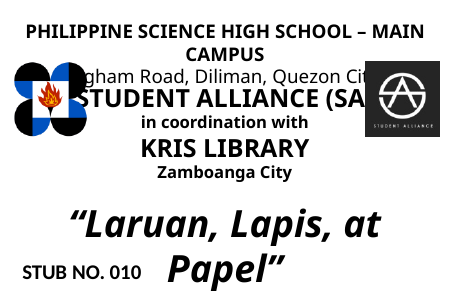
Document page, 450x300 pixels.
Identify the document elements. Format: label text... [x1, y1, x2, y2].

text_box STUB NO. 010 [7, 251, 213, 292]
text_box STUDENT ALLIANCE (SA) in coordination with KRIS LIBRARY Zamboanga City [0, 74, 450, 190]
text_box PHILIPPINE SCIENCE HIGH SCHOOL – MAIN CAMPUS Agham Road, Diliman, Quezon City [0, 12, 450, 74]
picture [364, 60, 441, 137]
picture [12, 60, 88, 137]
text_box “Laruan, Lapis, at Papel” [0, 192, 450, 298]
